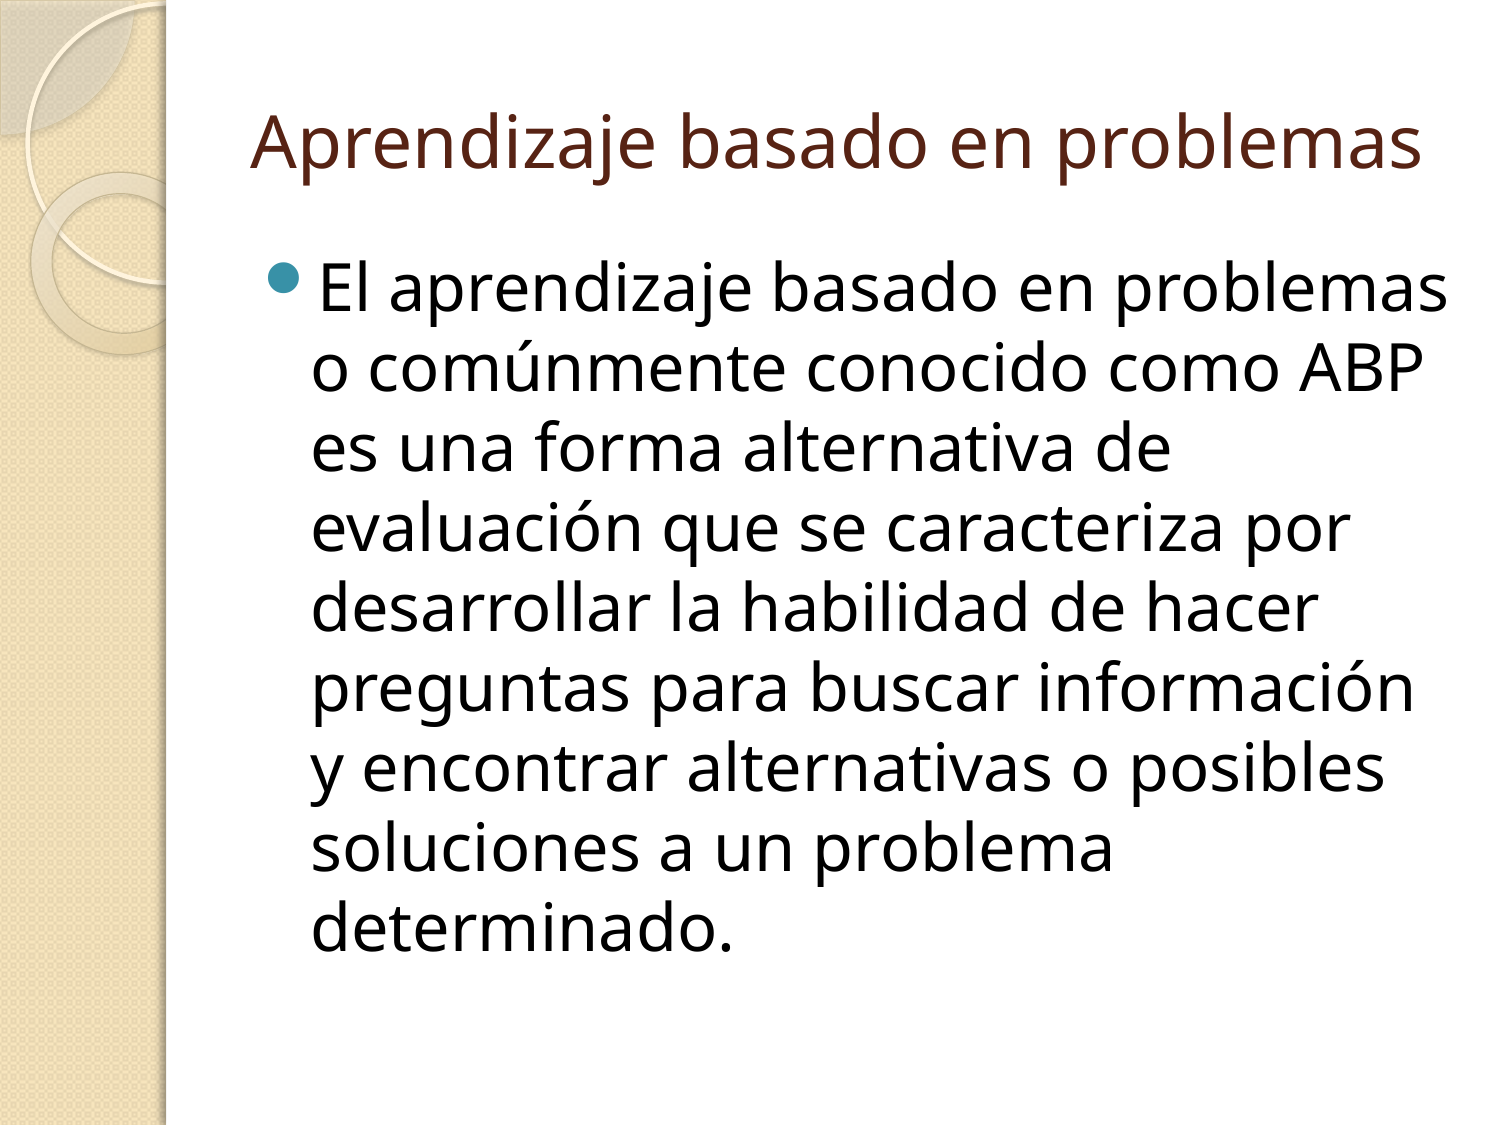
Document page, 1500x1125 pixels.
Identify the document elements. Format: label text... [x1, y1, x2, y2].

list El aprendizaje basado en problemas o comúnmente conocido como ABP es una forma alternativa de evaluación que se caracteriza por desarrollar la habilidad de hacer preguntas para buscar información y encontrar alternativas o posibles soluciones a un problema determinado. [235, 237, 1466, 1025]
title Aprendizaje basado en problemas [235, 45, 1466, 233]
